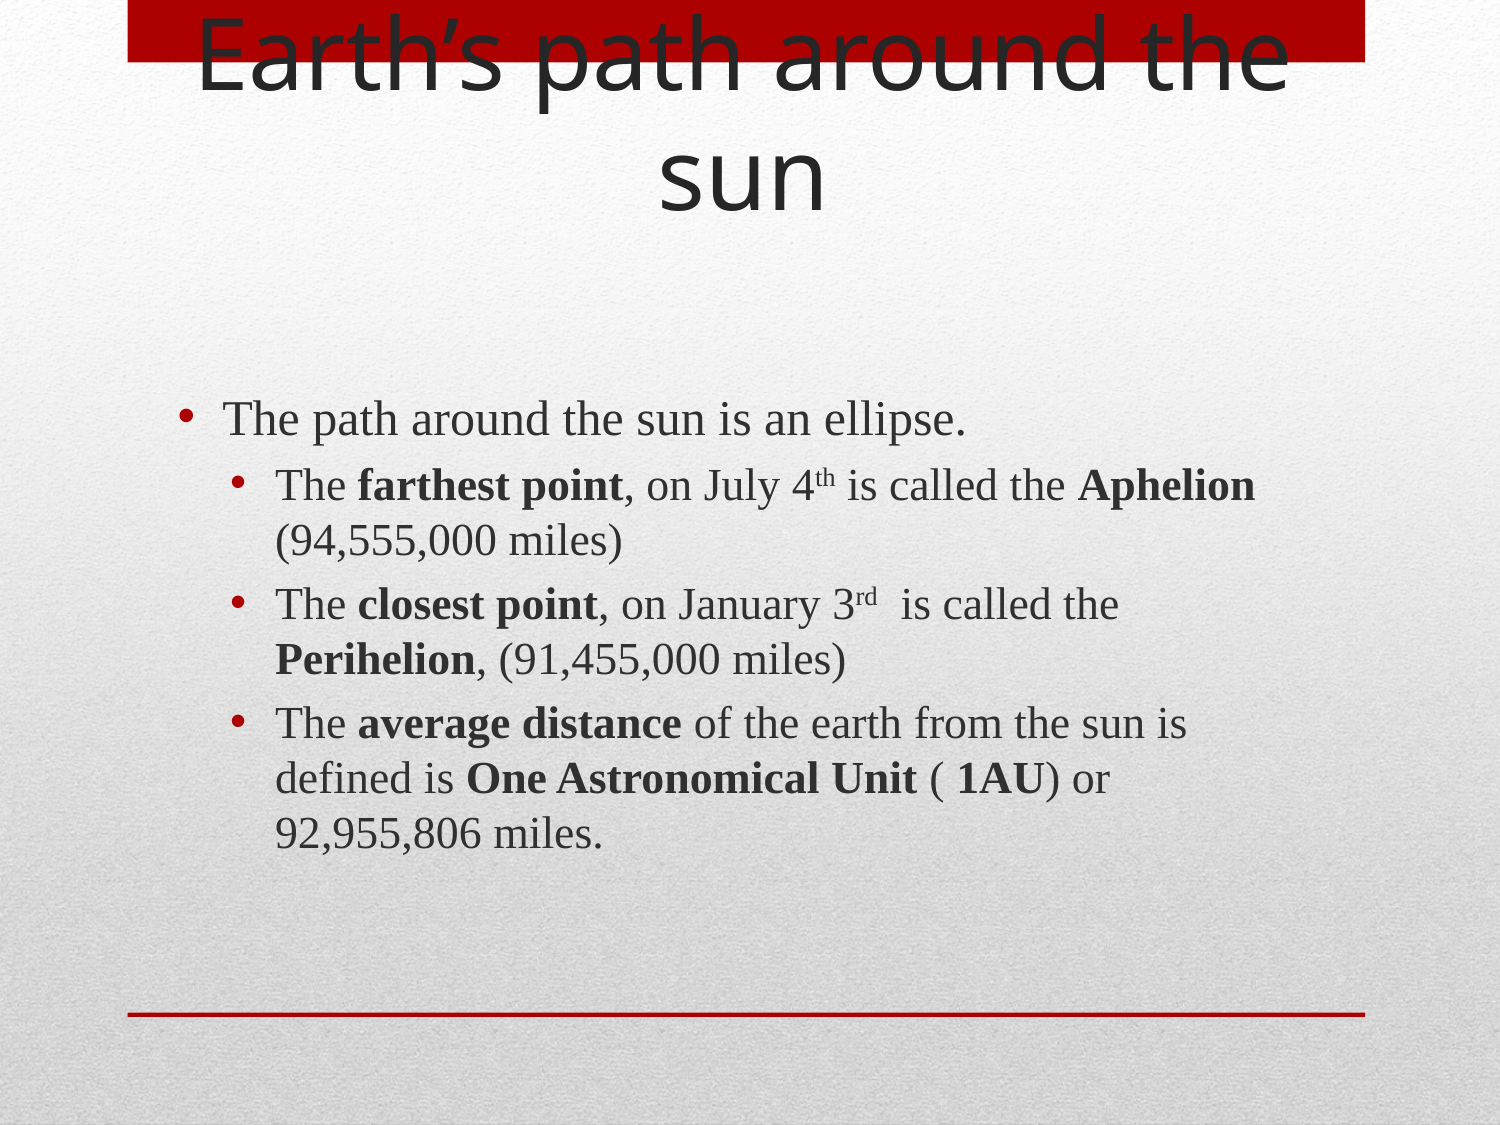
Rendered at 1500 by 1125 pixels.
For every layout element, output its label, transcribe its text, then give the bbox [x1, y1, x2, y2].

list The path around the sun is an ellipse. The farthest point, on July 4th is called the Aphelion (94,555,000 miles) The closest point, on January 3rd is called the Perihelion, (91,455,000 miles) The average distance of the earth from the sun is defined is One Astronomical Unit ( 1AU) or 92,955,806 miles. [162, 249, 1313, 994]
title Earth’s path around the sun [99, 50, 1388, 238]
